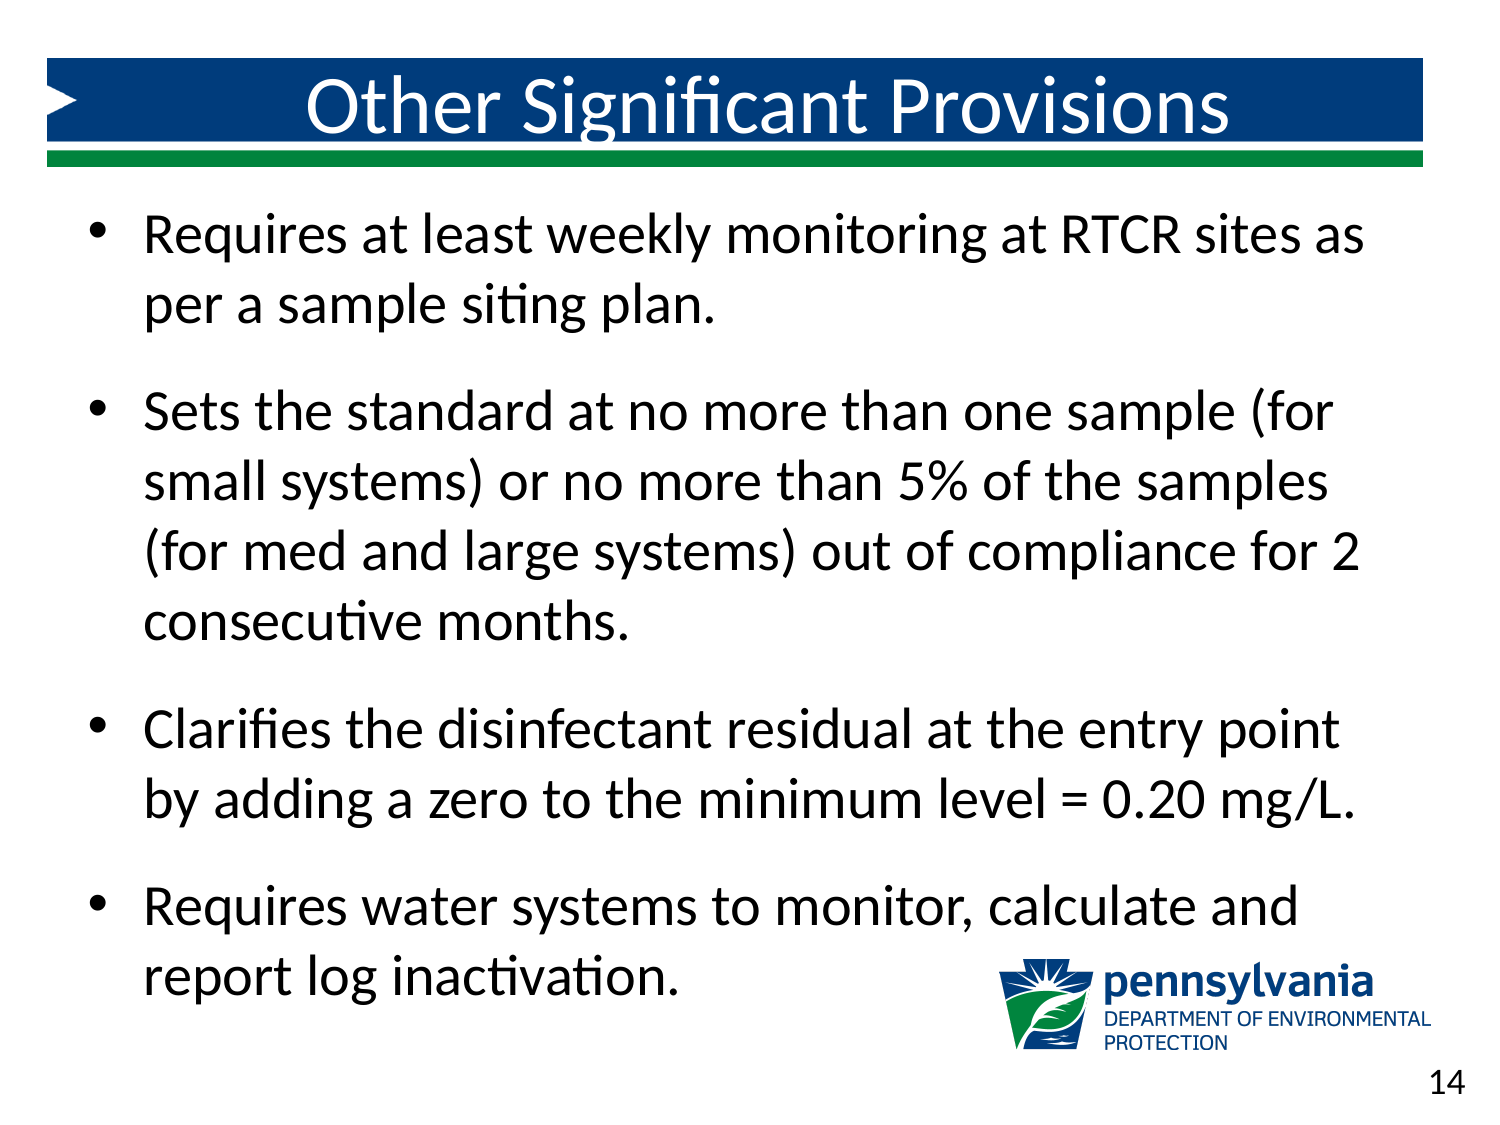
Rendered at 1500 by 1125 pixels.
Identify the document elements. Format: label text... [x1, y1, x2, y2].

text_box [47, 58, 1423, 167]
picture [999, 958, 1431, 1051]
text_box 14 [1412, 1049, 1481, 1110]
list Requires at least weekly monitoring at RTCR sites as per a sample siting plan. Sets the standard at no more than one sample (for small systems) or no more than 5% of the samples (for med and large systems) out of compliance for 2 consecutive months. Clarifies the disinfectant residual at the entry point by adding a zero to the minimum level = 0.20 mg/L. Requires water systems to monitor, calculate and report log inactivation. [72, 187, 1423, 1005]
